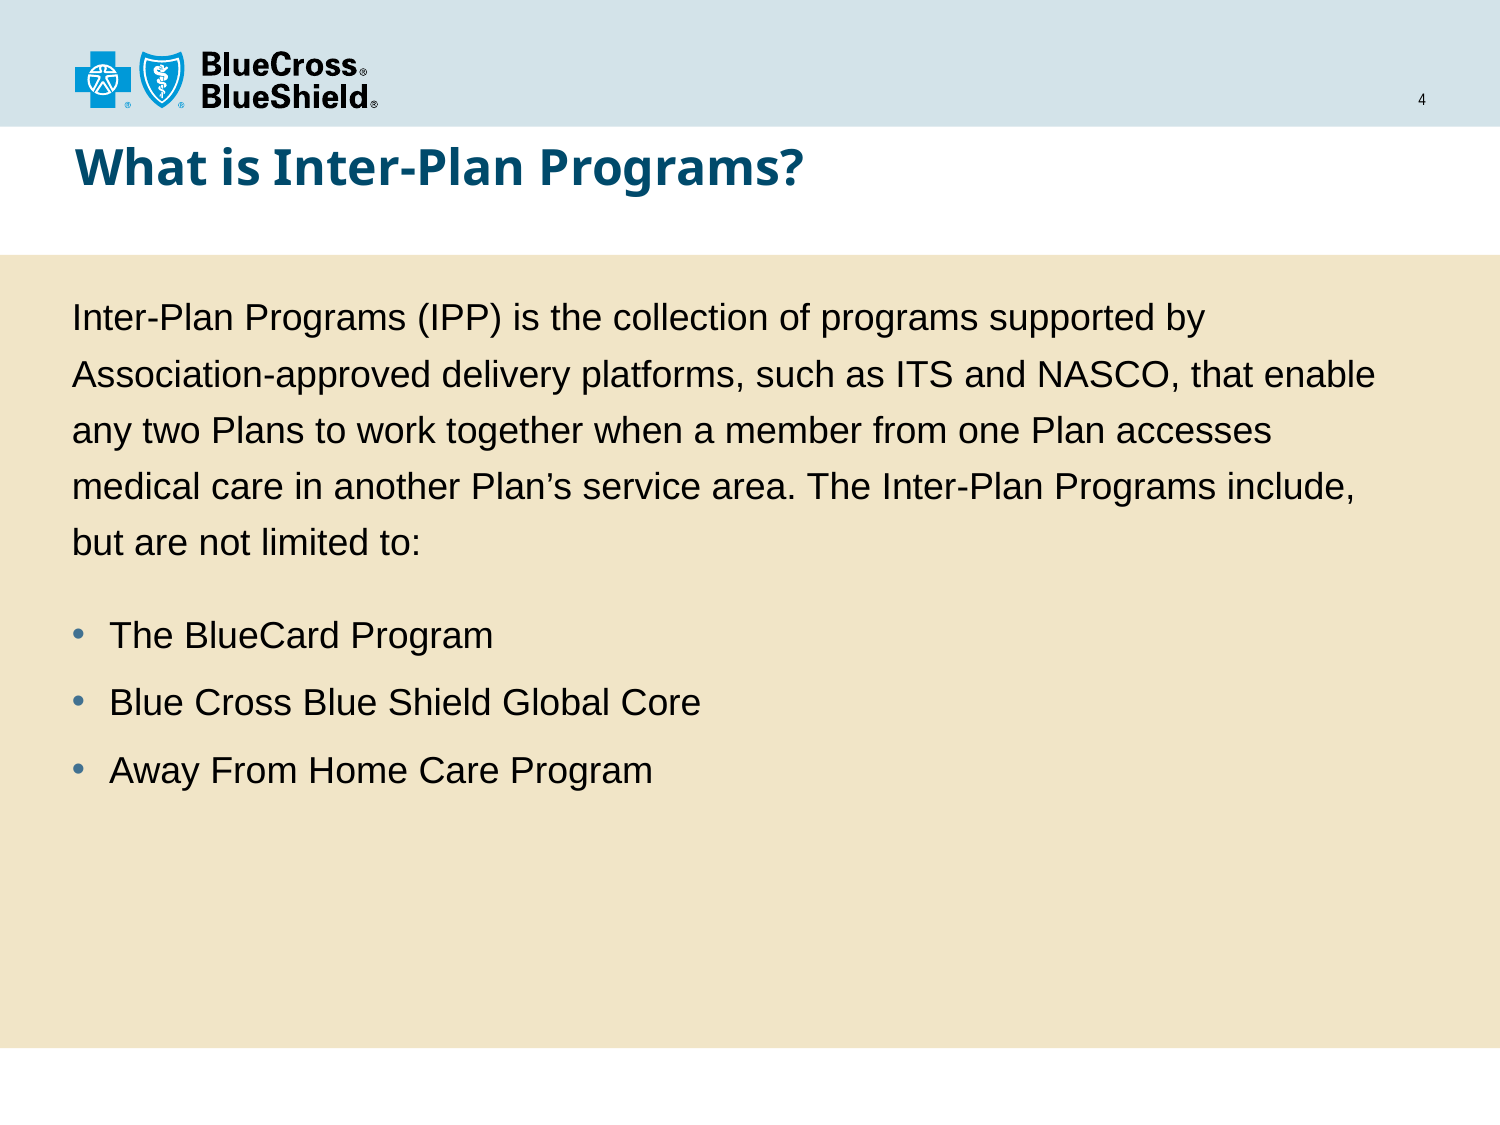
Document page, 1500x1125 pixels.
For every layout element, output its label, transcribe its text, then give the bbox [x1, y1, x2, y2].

picture [178, 101, 185, 109]
title What is Inter-Plan Programs? [75, 132, 1425, 245]
list Inter-Plan Programs (IPP) is the collection of programs supported by Association-approved delivery platforms, such as ITS and NASCO, that enable any two Plans to work together when a member from one Plan accesses medical care in another Plan’s service area. The Inter-Plan Programs include, but are not limited to: The BlueCard Program Blue Cross Blue Shield Global Core Away From Home Care Program [71, 274, 1422, 918]
text_box [0, 253, 1500, 1050]
picture [124, 101, 131, 109]
